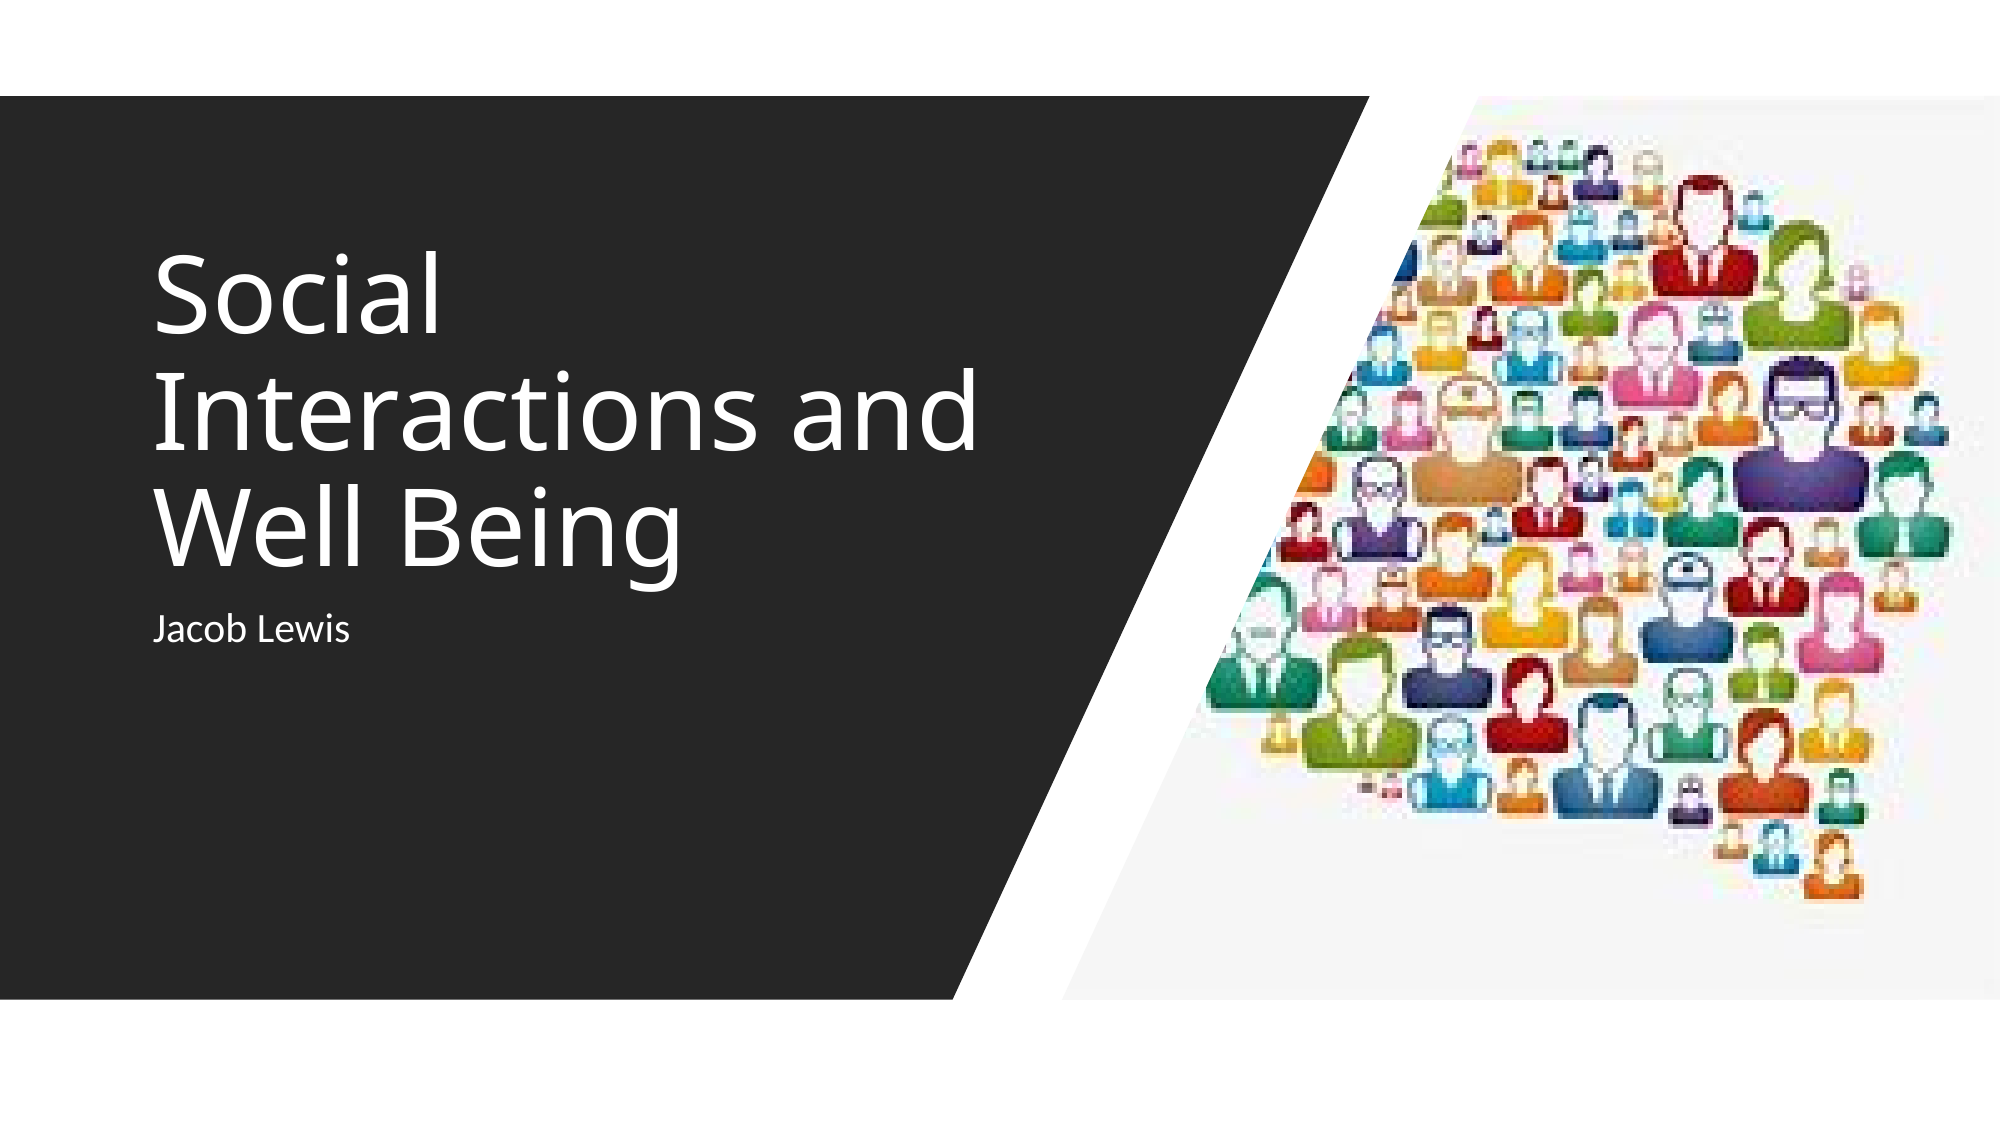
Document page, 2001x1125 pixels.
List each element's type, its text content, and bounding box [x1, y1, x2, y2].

title Social Interactions and Well Being [138, 231, 1061, 598]
subtitle Jacob Lewis [138, 598, 1000, 749]
picture [1061, 95, 2000, 1000]
text_box [0, 94, 1372, 1001]
